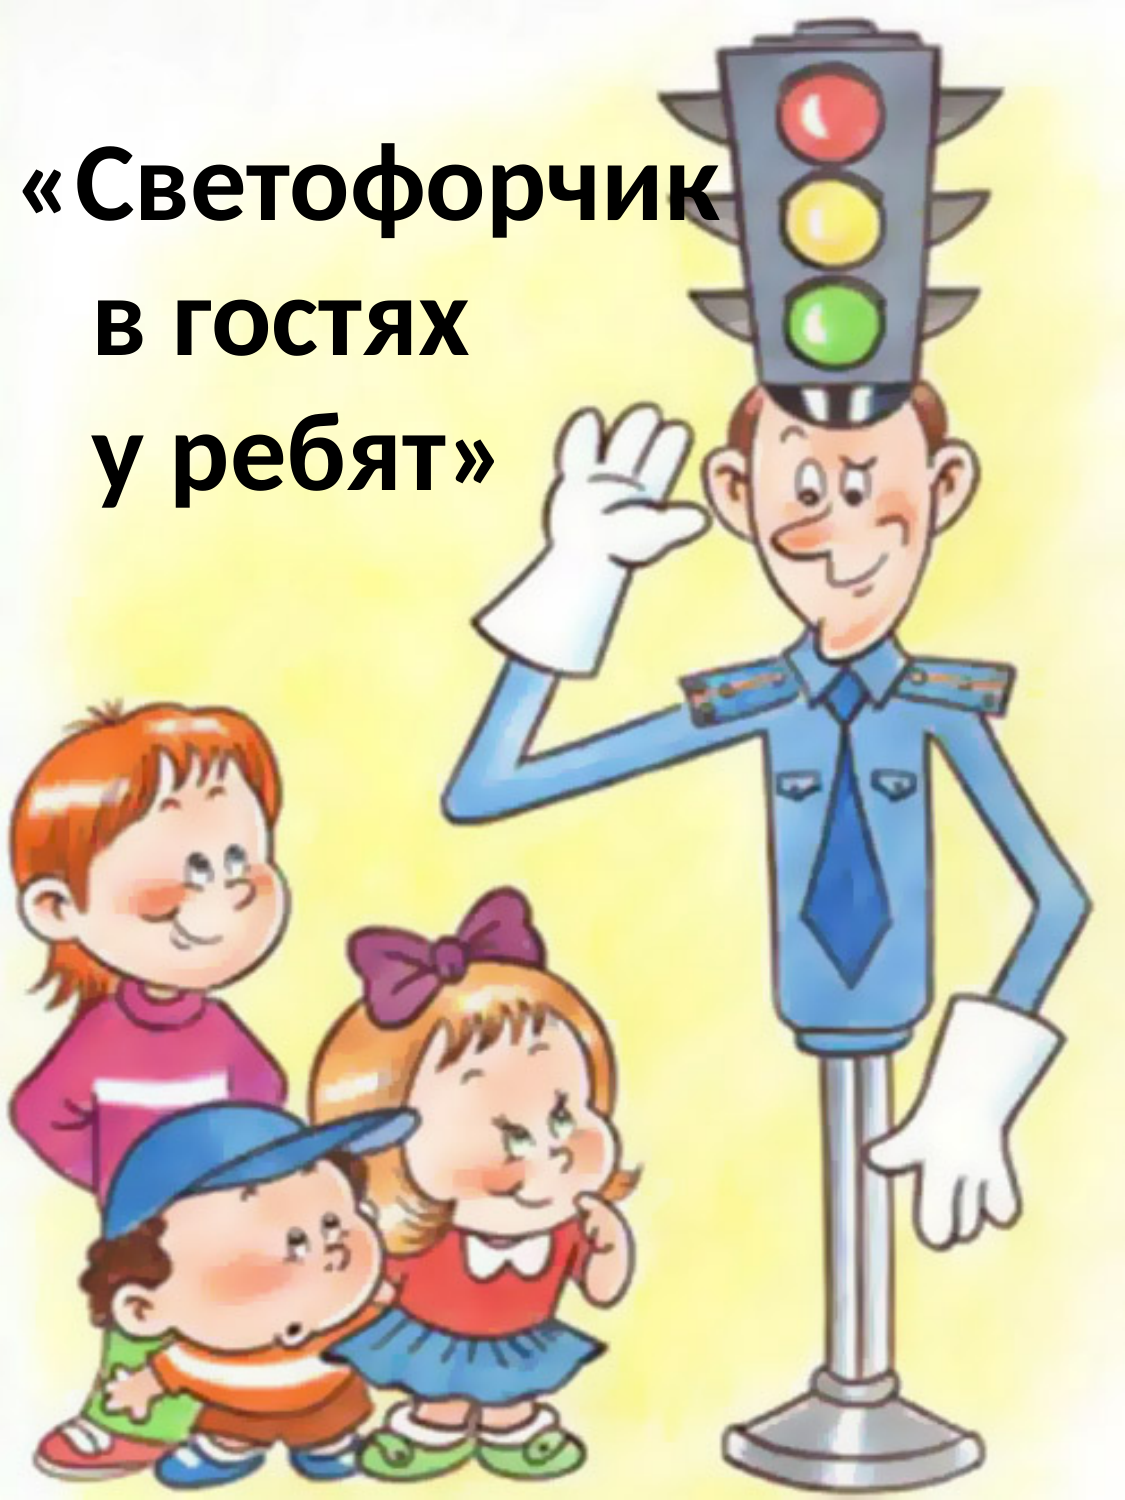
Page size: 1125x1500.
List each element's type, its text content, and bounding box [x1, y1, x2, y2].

text_box «Светофорчик в гостях у ребят» [0, 100, 967, 520]
picture [0, 0, 1125, 1500]
